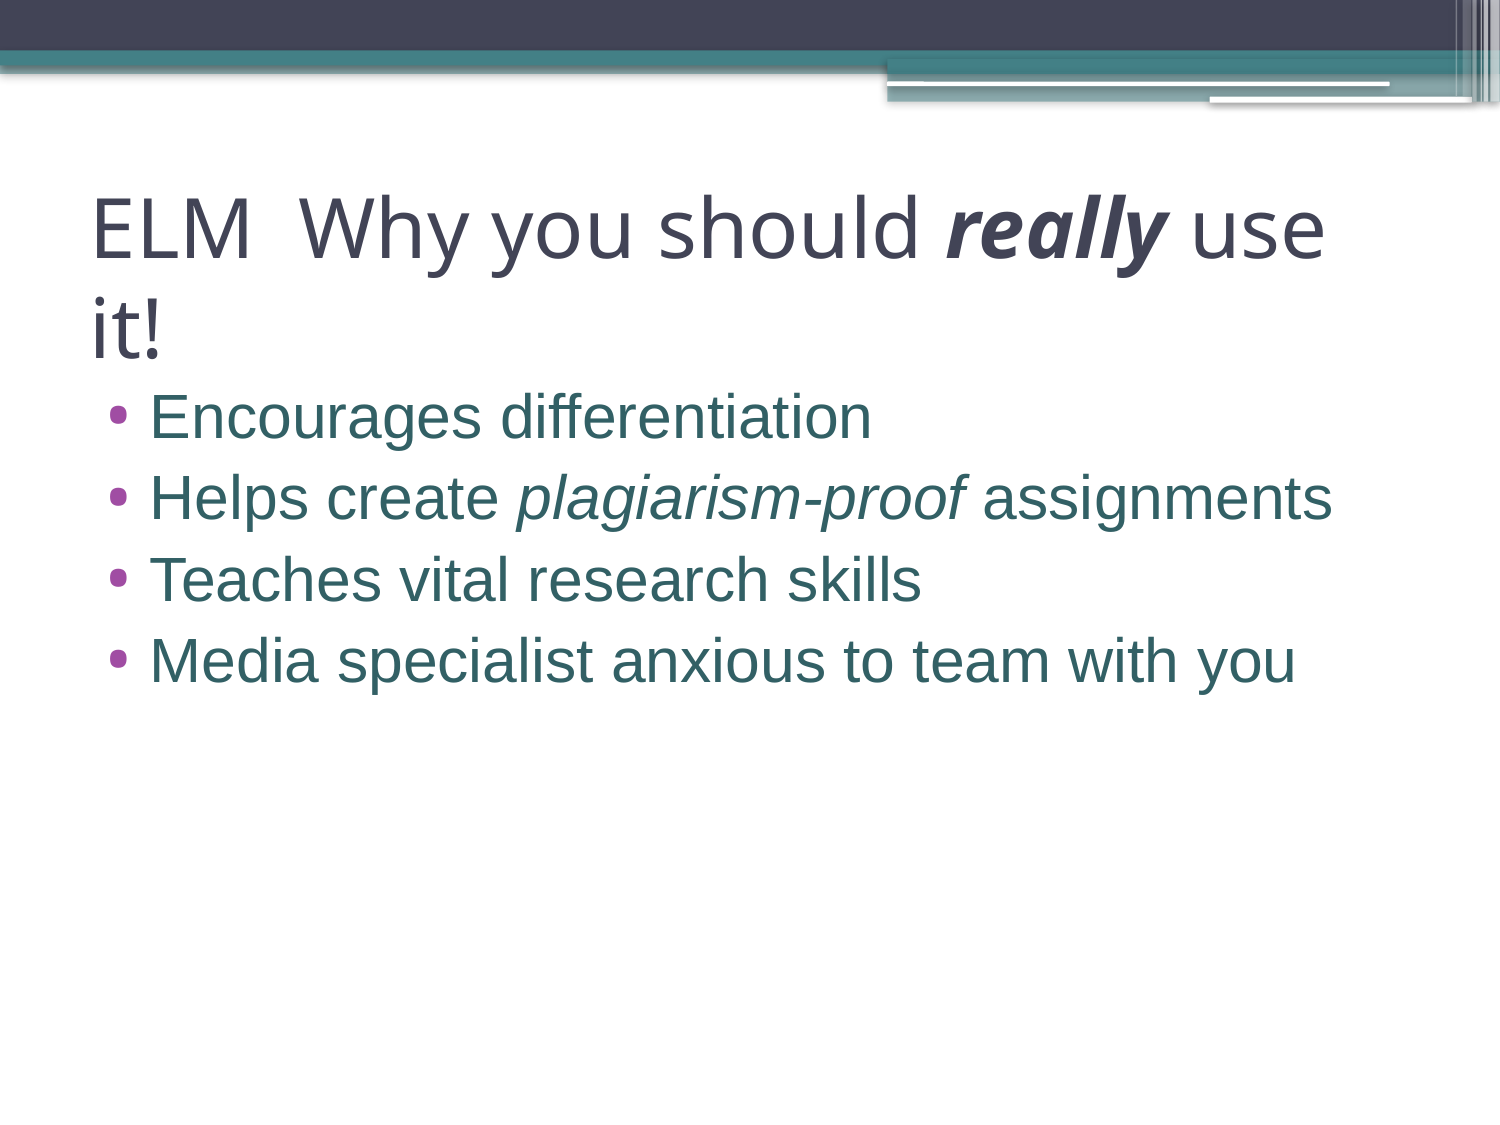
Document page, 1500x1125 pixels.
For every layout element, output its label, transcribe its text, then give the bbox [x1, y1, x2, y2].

list Encourages differentiation Helps create plagiarism-proof assignments Teaches vital research skills Media specialist anxious to team with you [75, 368, 1425, 1079]
title ELM Why you should really use it! [75, 187, 1425, 363]
